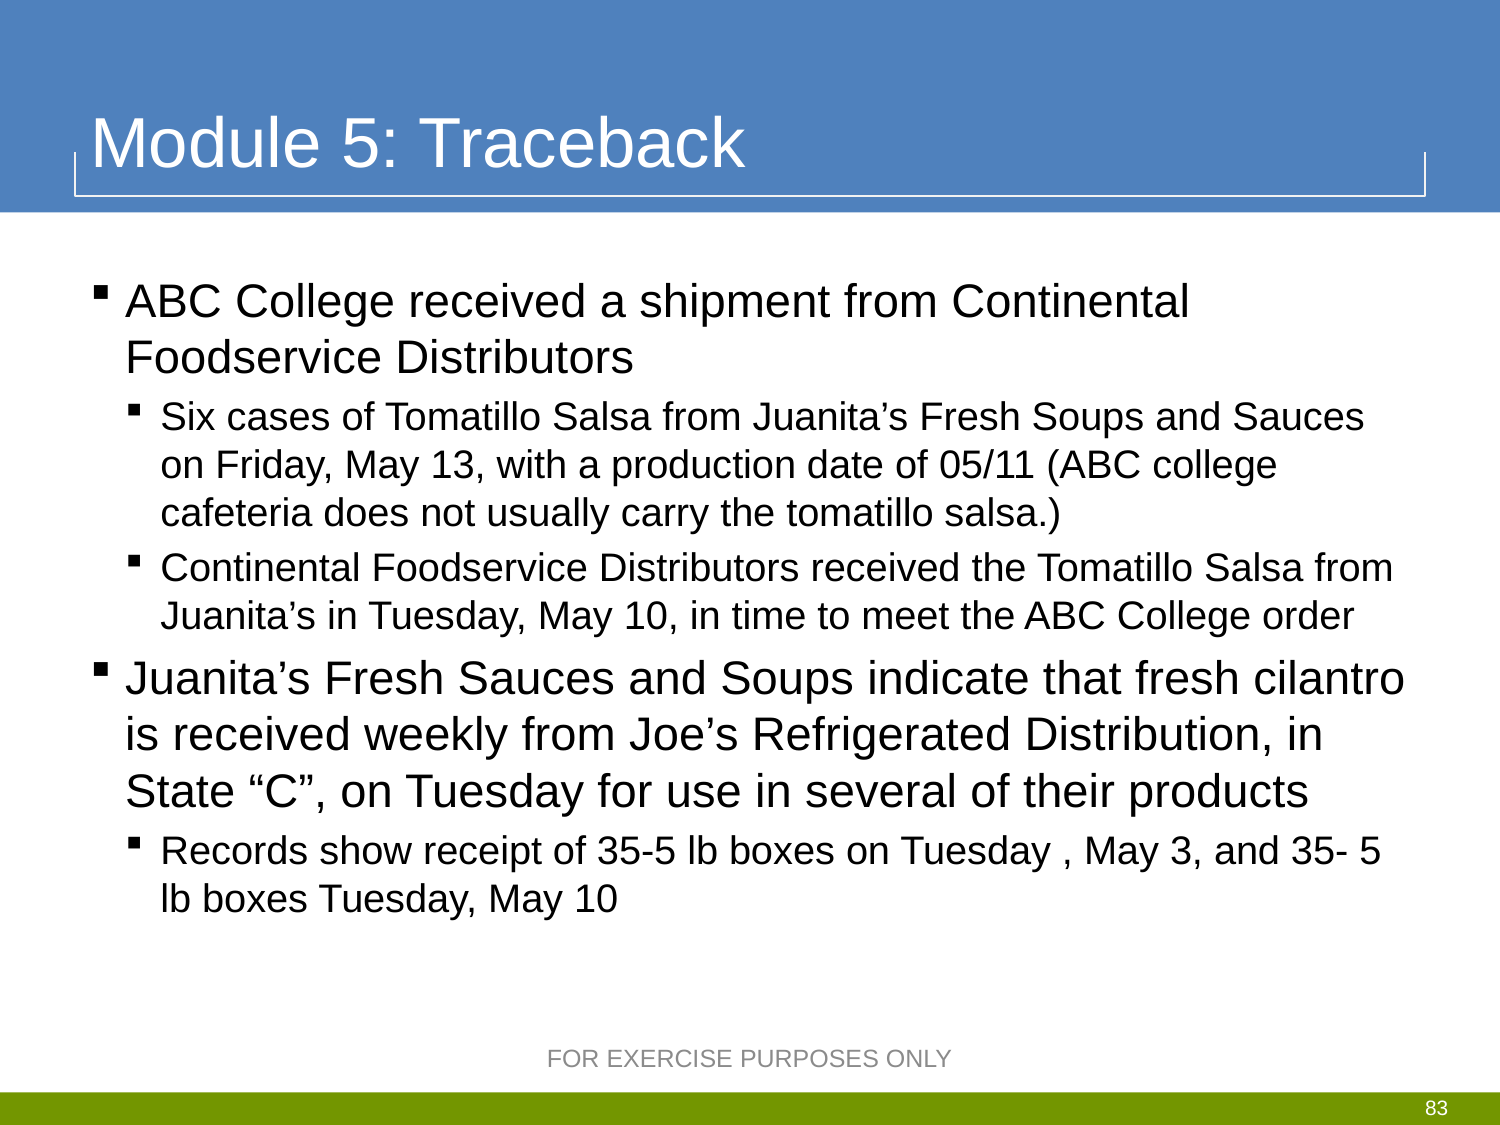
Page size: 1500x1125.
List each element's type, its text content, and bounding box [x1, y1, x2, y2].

footer FOR EXERCISE PURPOSES ONLY [512, 1042, 988, 1103]
title Module 5: Traceback [74, 44, 1426, 233]
list ABC College received a shipment from Continental Foodservice Distributors Six cases of Tomatillo Salsa from Juanita’s Fresh Soups and Sauces on Friday, May 13, with a production date of 05/11 (ABC college cafeteria does not usually carry the tomatillo salsa.) Continental Foodservice Distributors received the Tomatillo Salsa from Juanita’s in Tuesday, May 10, in time to meet the ABC College order Juanita’s Fresh Sauces and Soups indicate that fresh cilantro is received weekly from Joe’s Refrigerated Distribution, in State “C”, on Tuesday for use in several of their products Records show receipt of 35-5 lb boxes on Tuesday , May 3, and 35- 5 lb boxes Tuesday, May 10 [74, 262, 1426, 1006]
